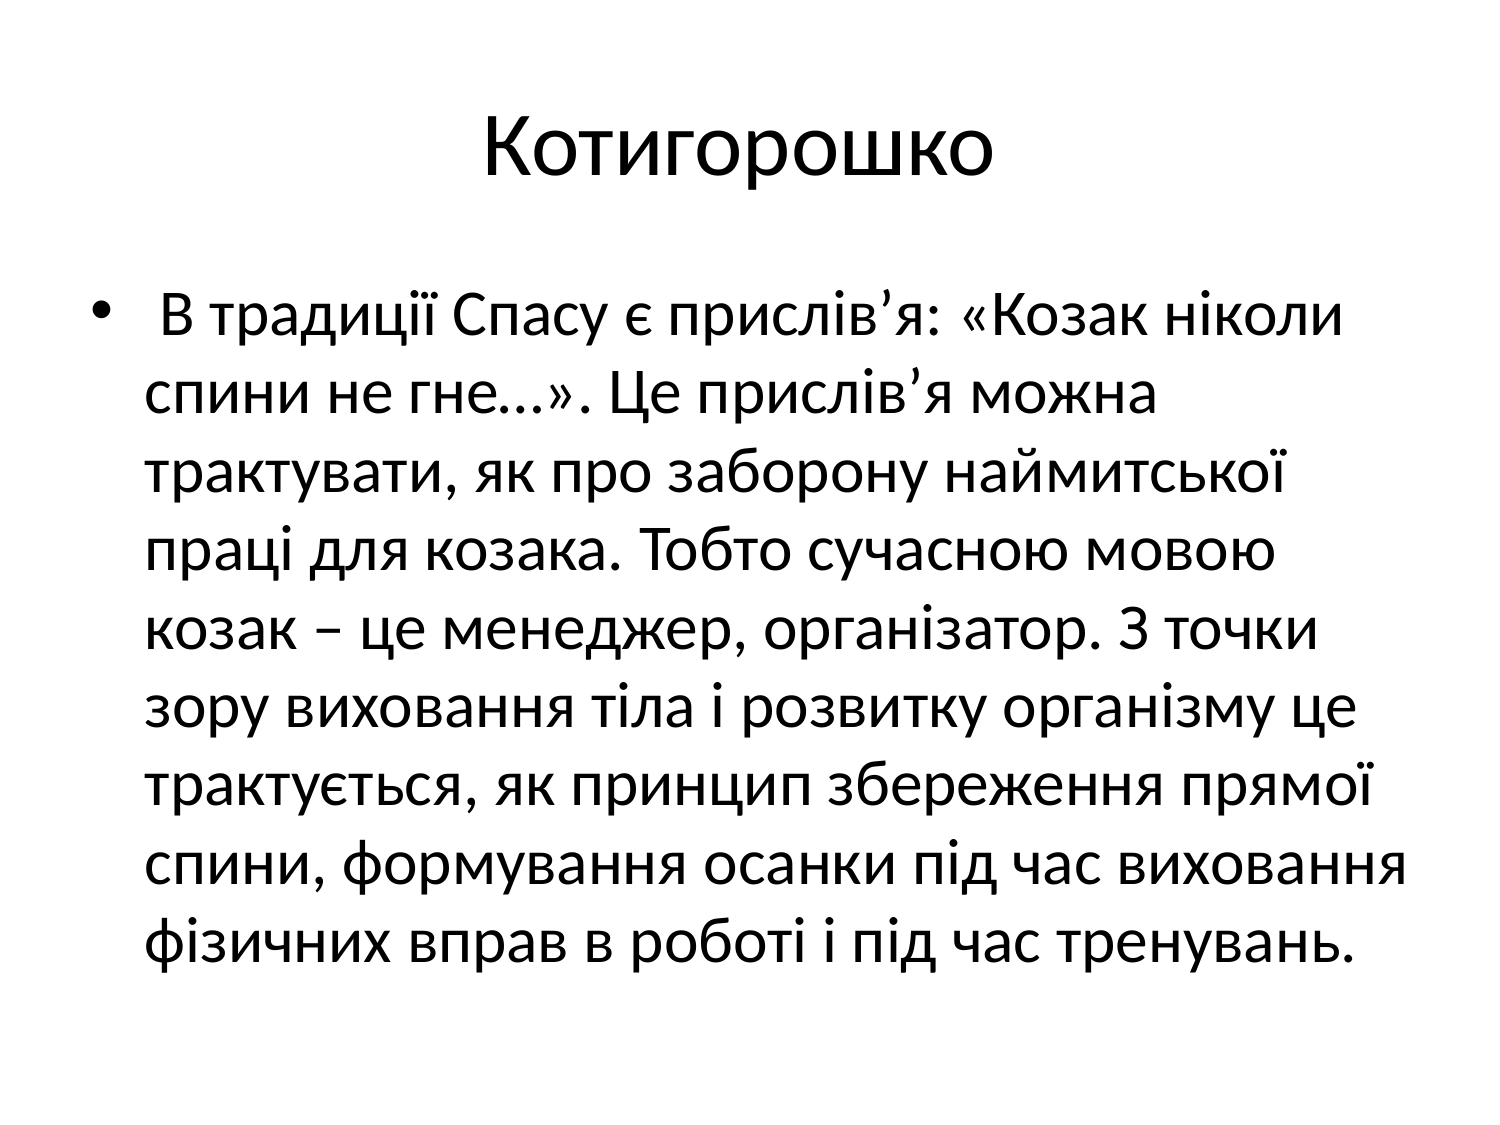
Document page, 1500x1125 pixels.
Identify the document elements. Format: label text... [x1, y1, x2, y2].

title Котигорошко [75, 45, 1425, 233]
list В традиції Спасу є прислів’я: «Козак ніколи спини не гне…». Це прислів’я можна трактувати, як про заборону наймитської праці для козака. Тобто сучасною мовою козак – це менеджер, організатор. З точки зору виховання тіла і розвитку організму це трактується, як принцип збереження прямої спини, формування осанки під час виховання фізичних вправ в роботі і під час тренувань. [75, 262, 1425, 1005]
